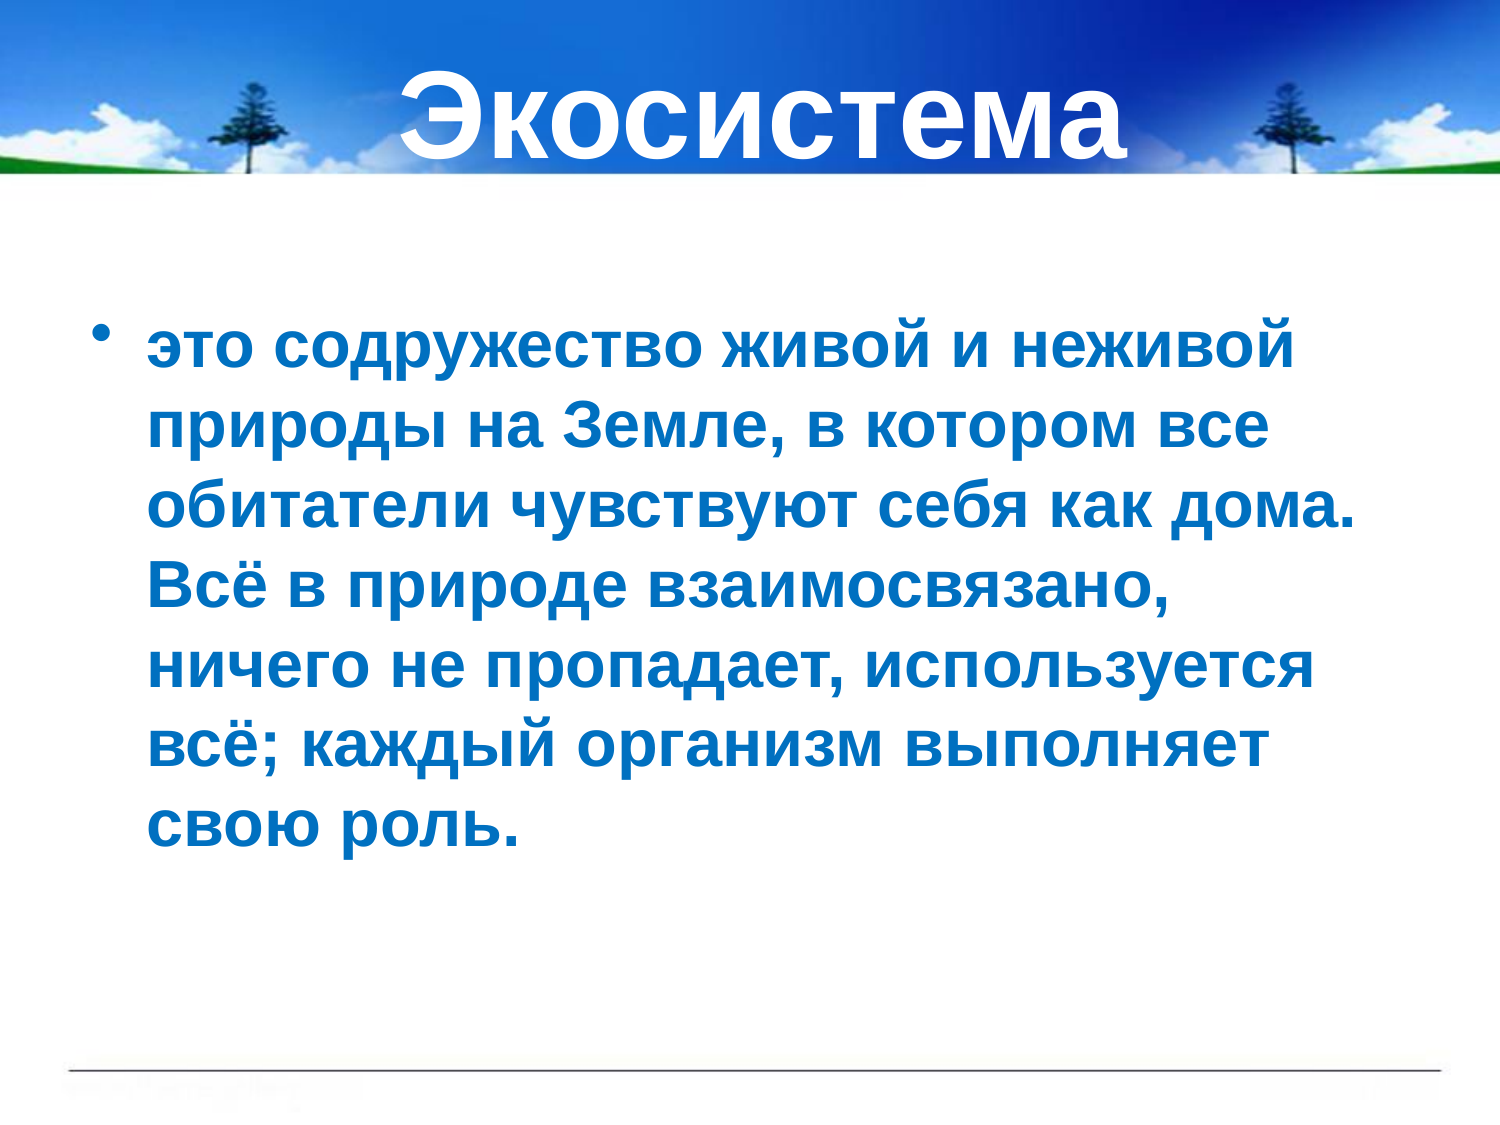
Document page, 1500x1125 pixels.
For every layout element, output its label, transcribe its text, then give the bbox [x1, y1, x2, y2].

list это содружество живой и неживой природы на Земле, в котором все обитатели чувствуют себя как дома. Всё в природе взаимосвязано, ничего не пропадает, используется всё; каждый организм выполняет свою роль. [74, 292, 1426, 1006]
picture [0, 0, 1500, 1125]
title Экосистема [312, 44, 1247, 173]
